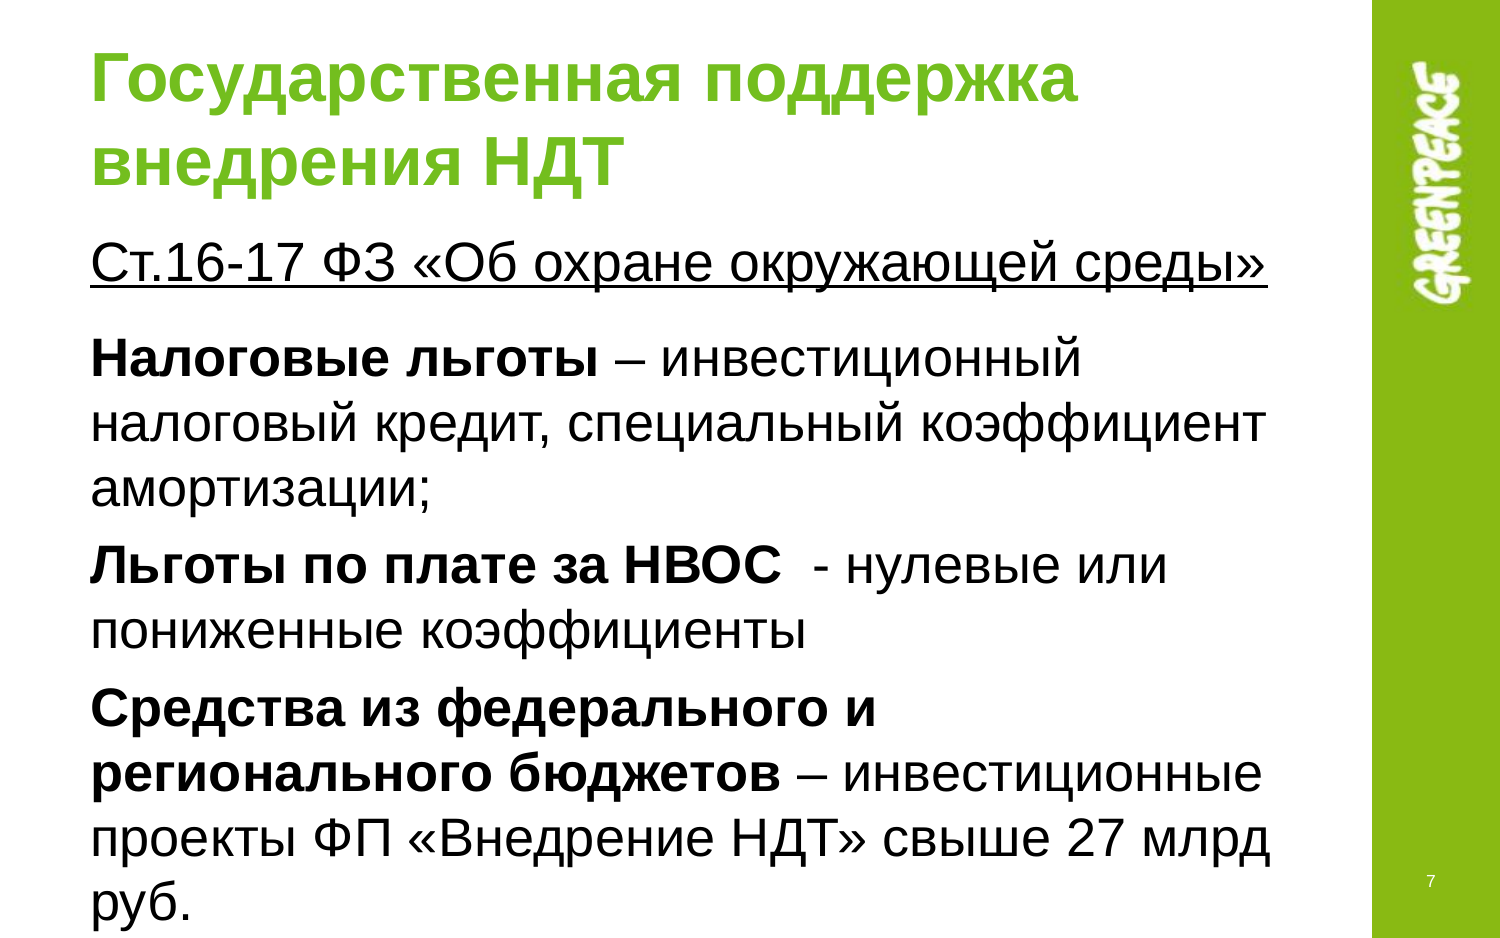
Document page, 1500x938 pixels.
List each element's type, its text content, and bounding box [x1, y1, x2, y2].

title Государственная поддержка внедрения НДТ [75, 37, 1313, 194]
list Ст.16-17 ФЗ «Об охране окружающей среды» Налоговые льготы – инвестиционный налоговый кредит, специальный коэффициент амортизации; Льготы по плате за НВОС - нулевые или пониженные коэффициенты Средства из федерального и регионального бюджетов – инвестиционные проекты ФП «Внедрение НДТ» свыше 27 млрд руб. [75, 218, 1313, 886]
picture [1372, 0, 1500, 938]
